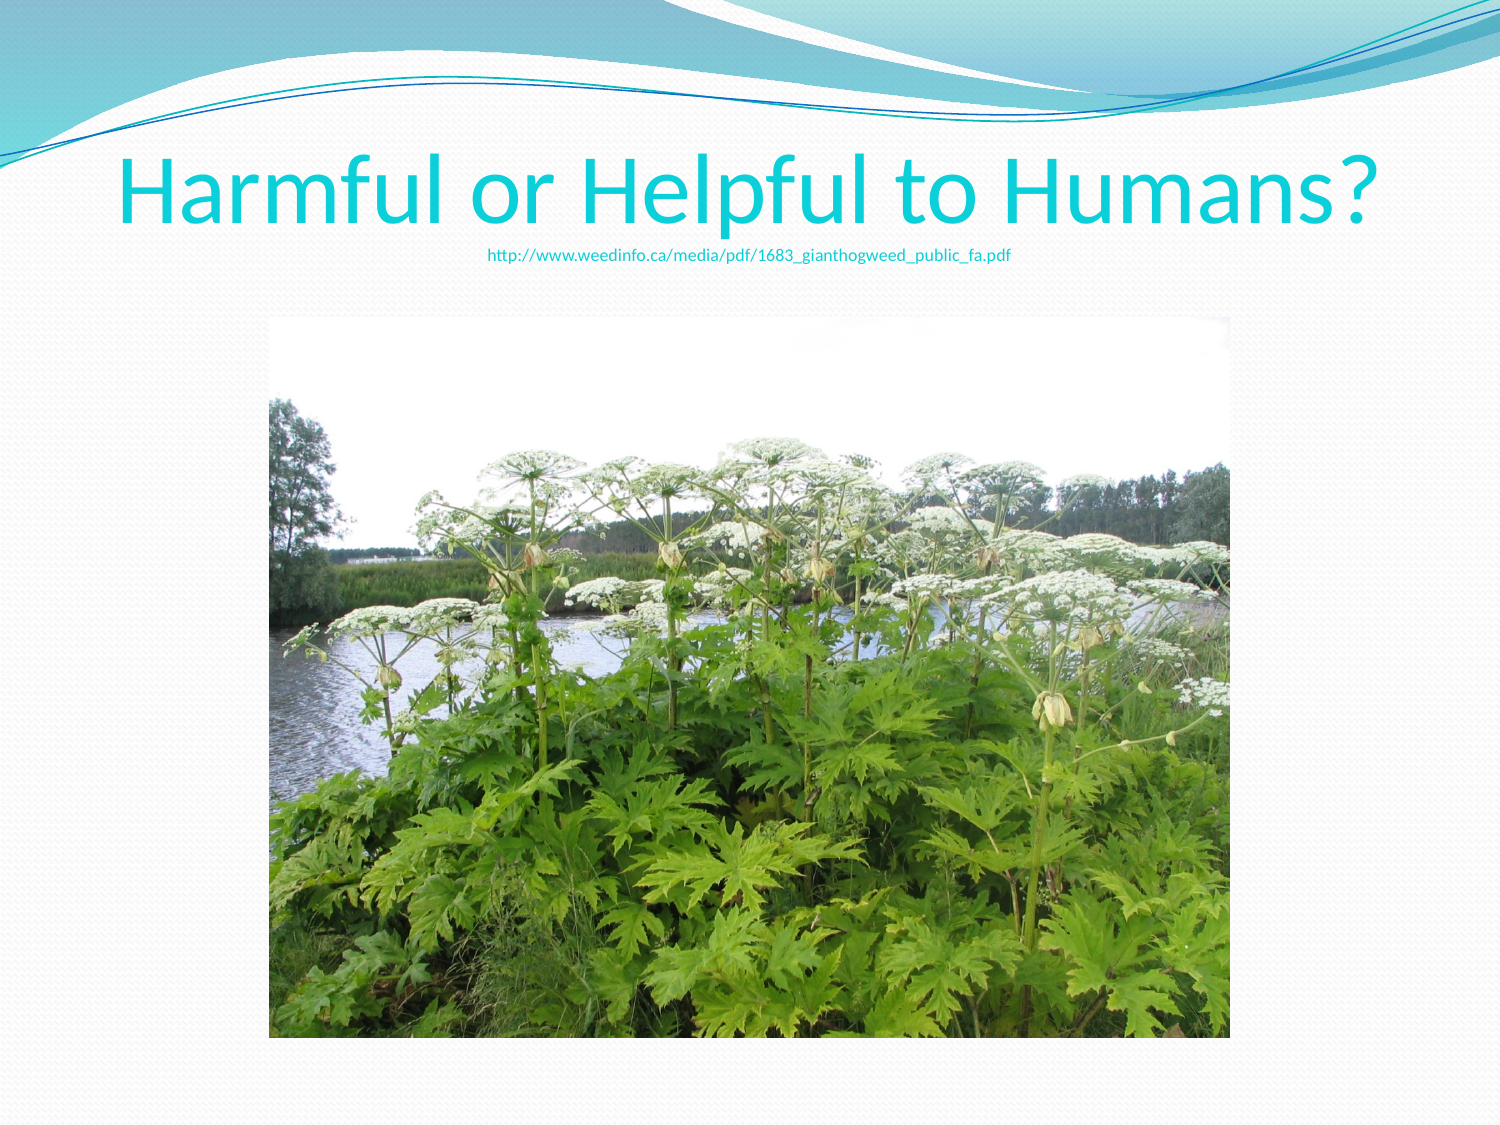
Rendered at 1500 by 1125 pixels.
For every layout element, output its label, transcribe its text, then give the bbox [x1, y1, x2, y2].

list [269, 317, 1231, 1038]
title Harmful or Helpful to Humans? http://www.weedinfo.ca/media/pdf/1683_gianthogweed_public_fa.pdf [75, 115, 1425, 303]
